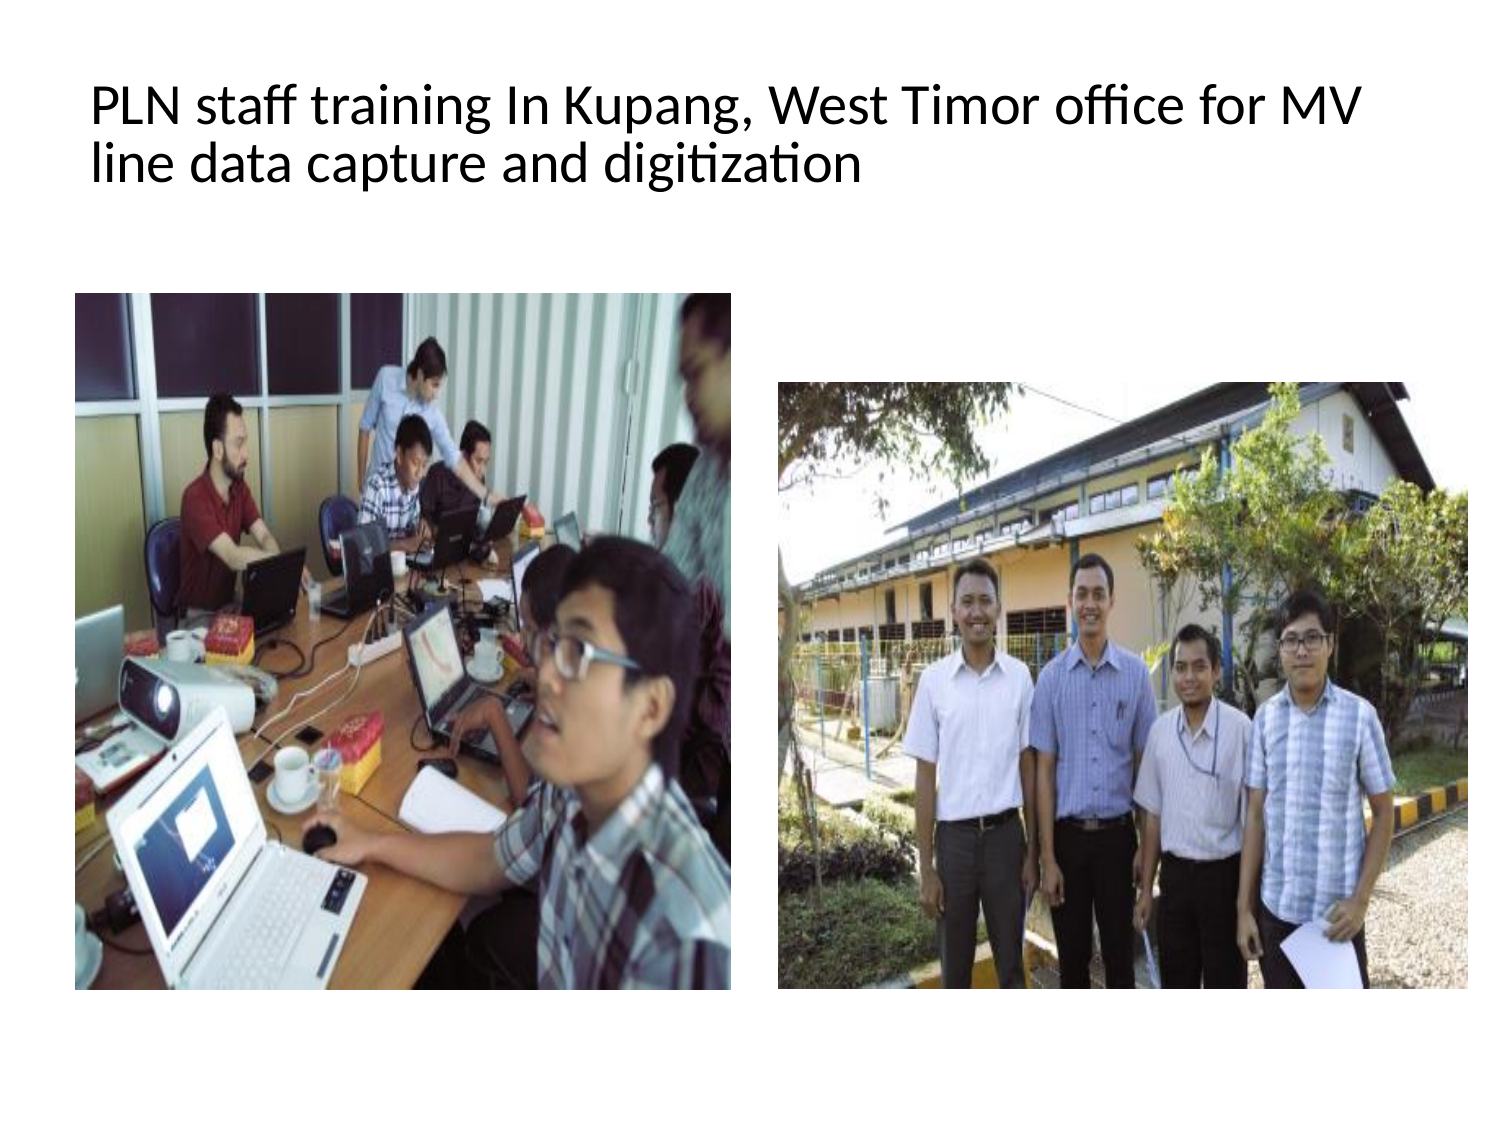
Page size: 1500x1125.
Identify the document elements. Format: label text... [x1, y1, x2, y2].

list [74, 293, 731, 990]
title PLN staff training In Kupang, West Timor office for MV line data capture and digitization [75, 45, 1425, 233]
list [778, 382, 1468, 990]
